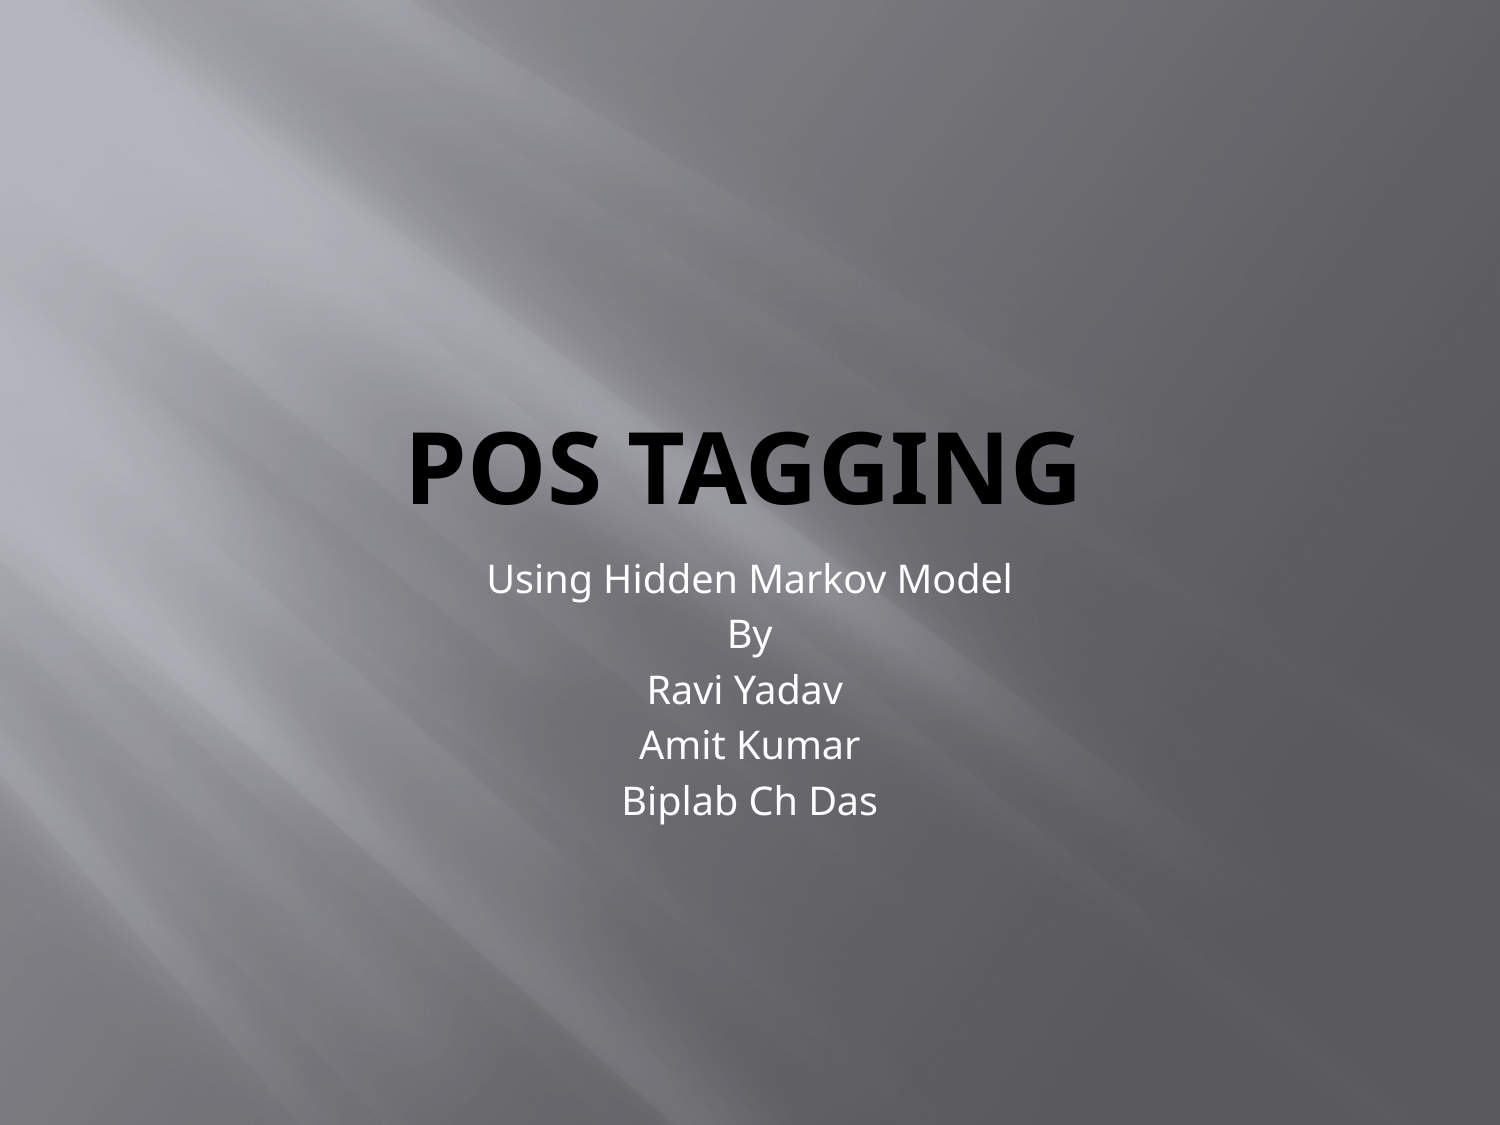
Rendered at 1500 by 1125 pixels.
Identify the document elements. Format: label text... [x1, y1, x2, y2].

title POS Tagging [69, 224, 1420, 525]
subtitle Using Hidden Markov Model By Ravi Yadav Amit Kumar Biplab Ch Das [225, 546, 1275, 834]
